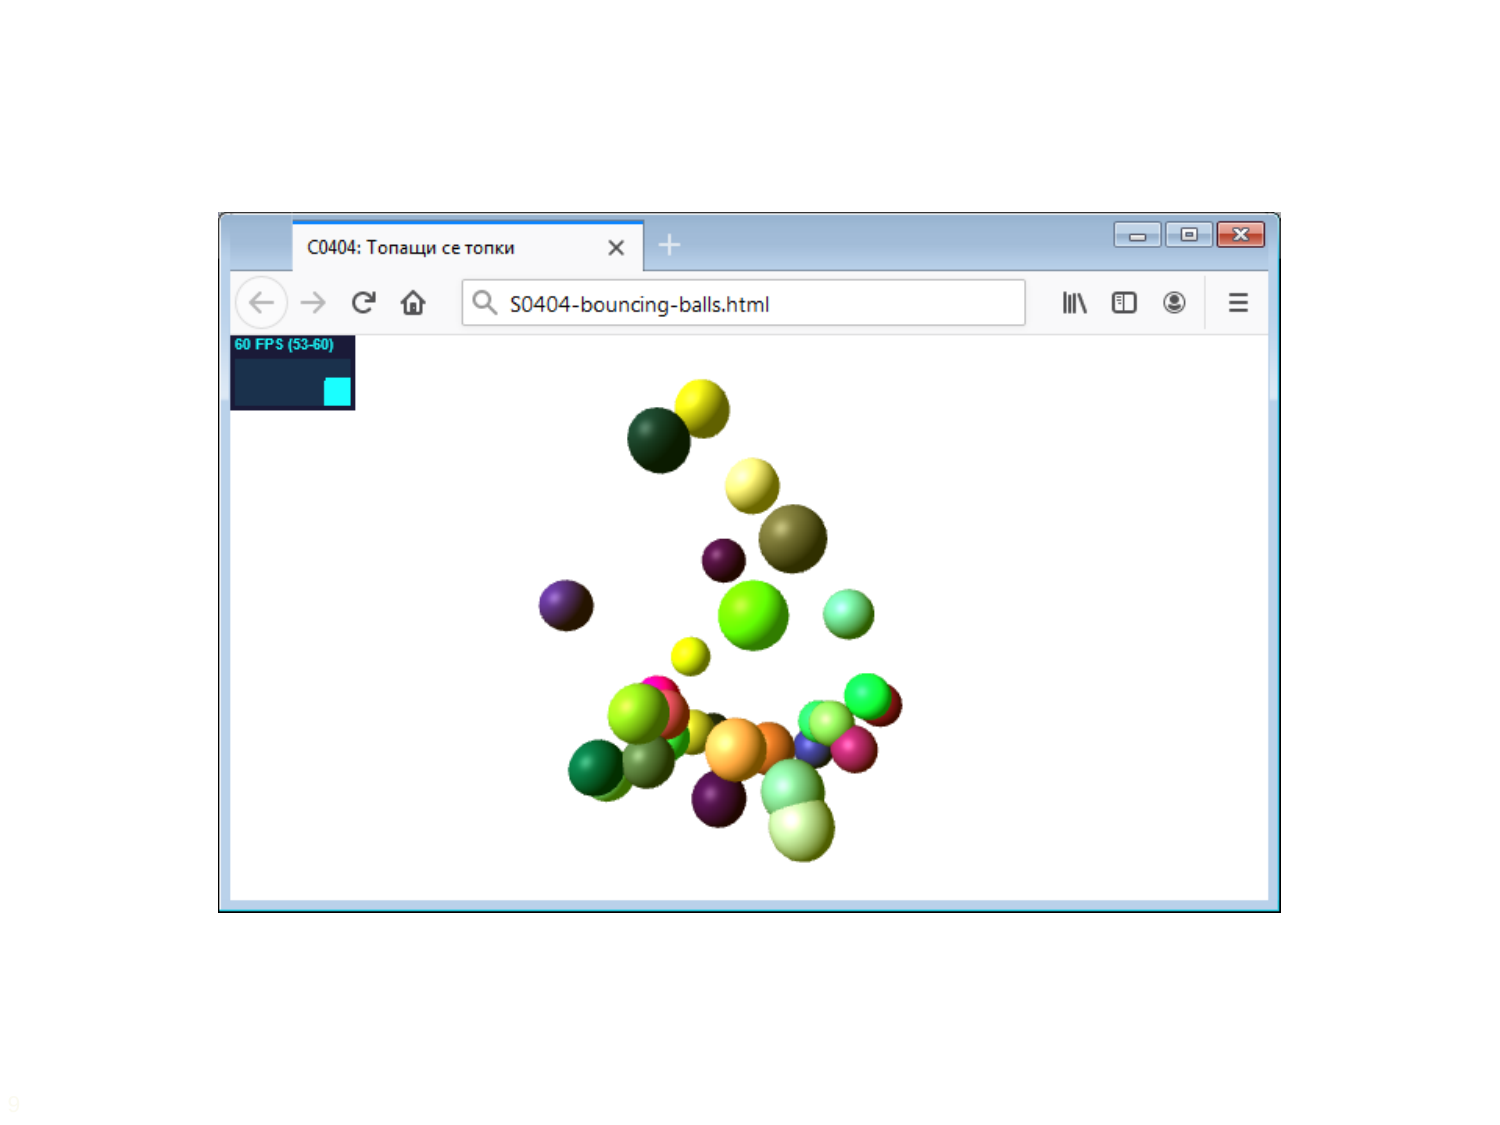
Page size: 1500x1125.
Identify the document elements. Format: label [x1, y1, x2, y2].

picture [218, 212, 1282, 913]
